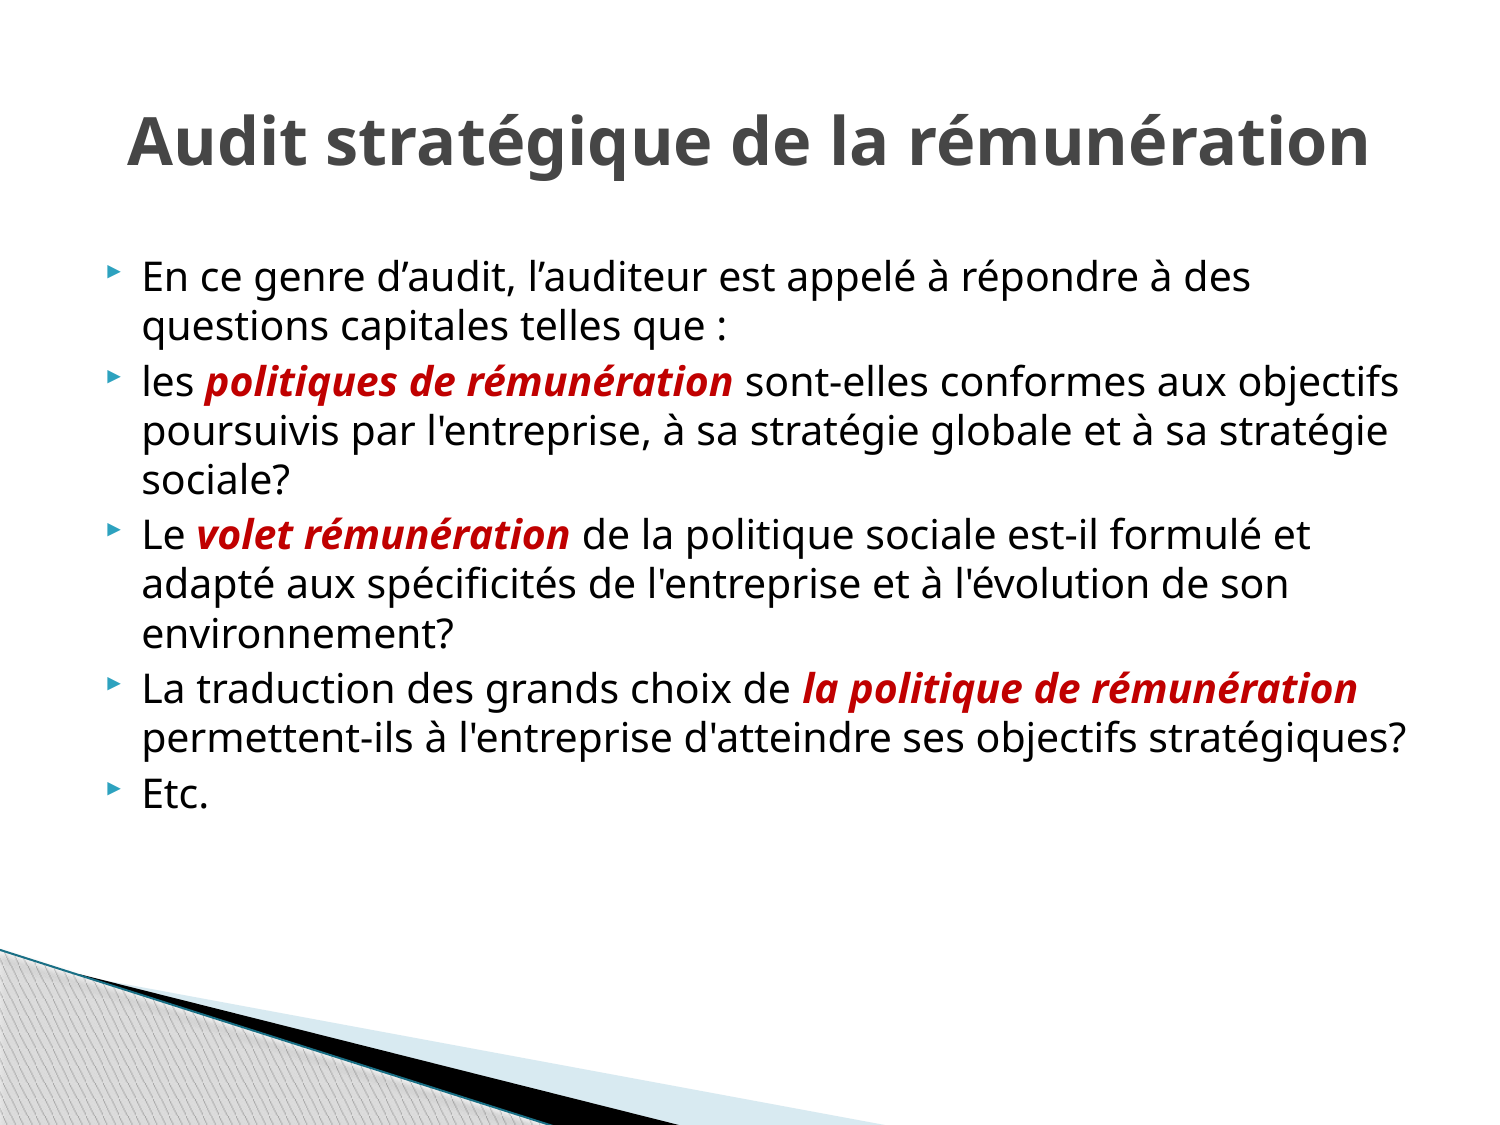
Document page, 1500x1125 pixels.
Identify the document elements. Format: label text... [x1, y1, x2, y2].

list En ce genre d’audit, l’auditeur est appelé à répondre à des questions capitales telles que : les politiques de rémunération sont-elles conformes aux objectifs poursuivis par l'entreprise, à sa stratégie globale et à sa stratégie sociale? Le volet rémunération de la politique sociale est-il formulé et adapté aux spécificités de l'entreprise et à l'évolution de son environnement? La traduction des grands choix de la politique de rémunération permettent-ils à l'entreprise d'atteindre ses objectifs stratégiques? Etc. [75, 243, 1425, 986]
title Audit stratégique de la rémunération [75, 45, 1425, 233]
